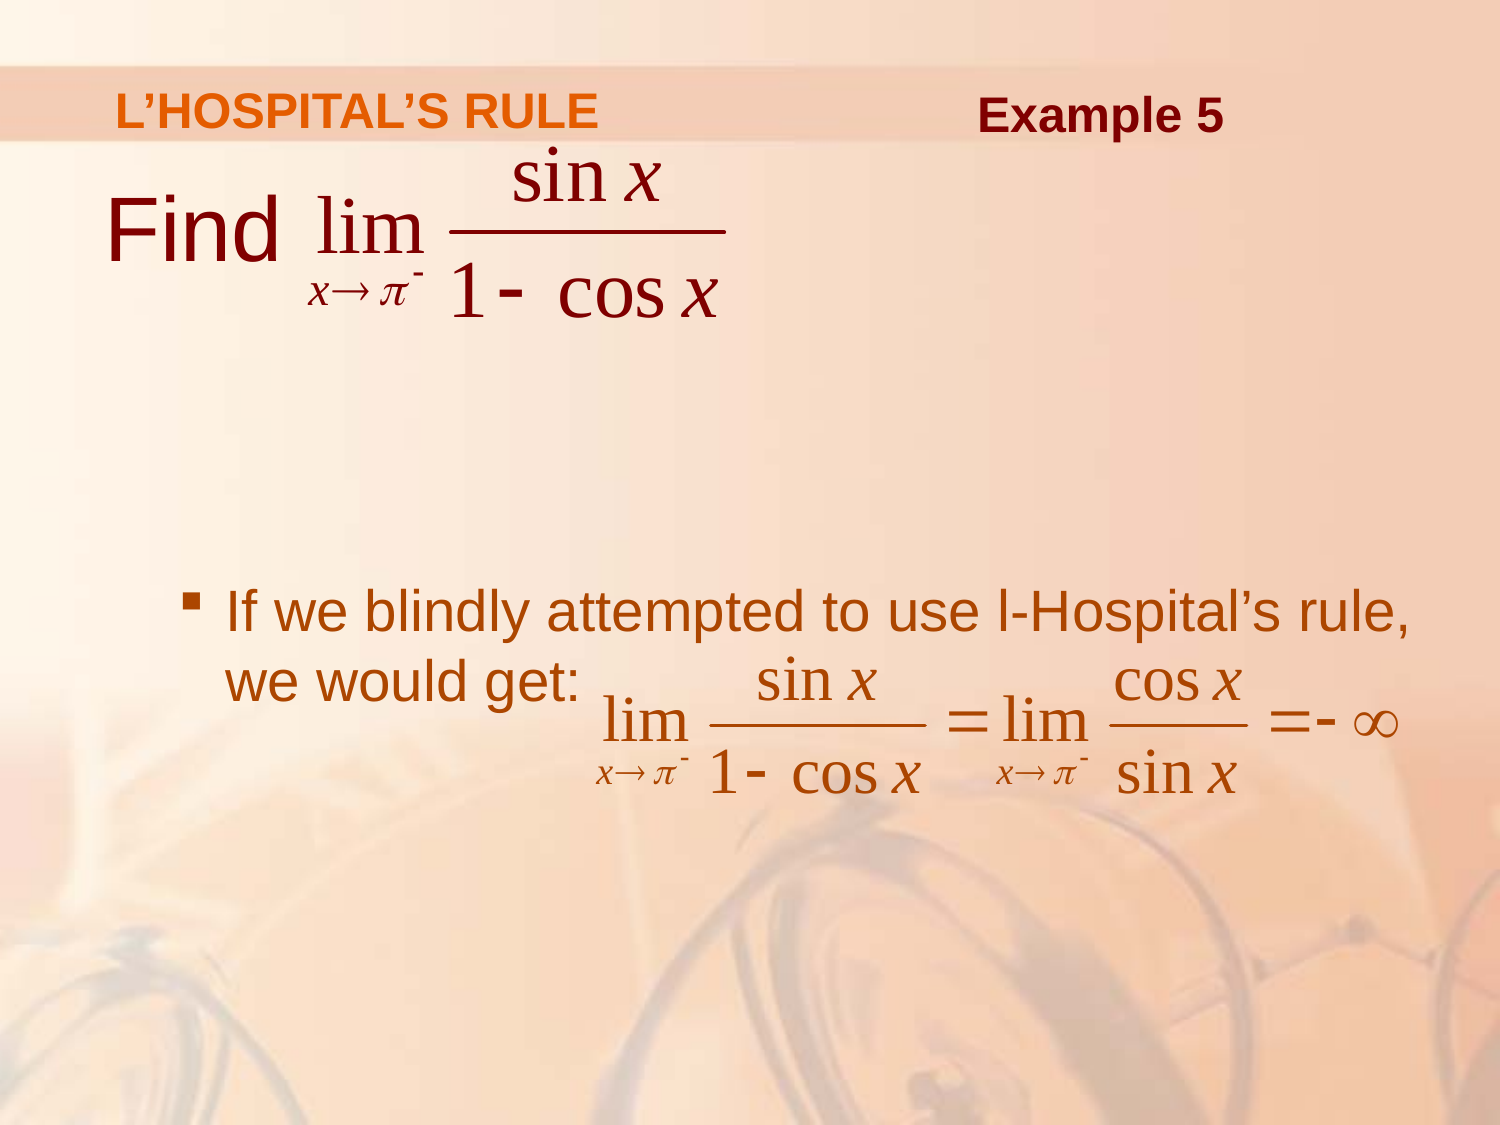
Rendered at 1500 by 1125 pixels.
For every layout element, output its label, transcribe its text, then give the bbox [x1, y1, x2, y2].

list Find If we blindly attempted to use l-Hospital’s rule, we would get: [88, 128, 1496, 1093]
title L’HOSPITAL’S RULE [99, 60, 976, 128]
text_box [584, 637, 1410, 808]
text_box Example 5 [962, 74, 1425, 150]
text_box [292, 122, 741, 336]
picture [0, 0, 1500, 1125]
